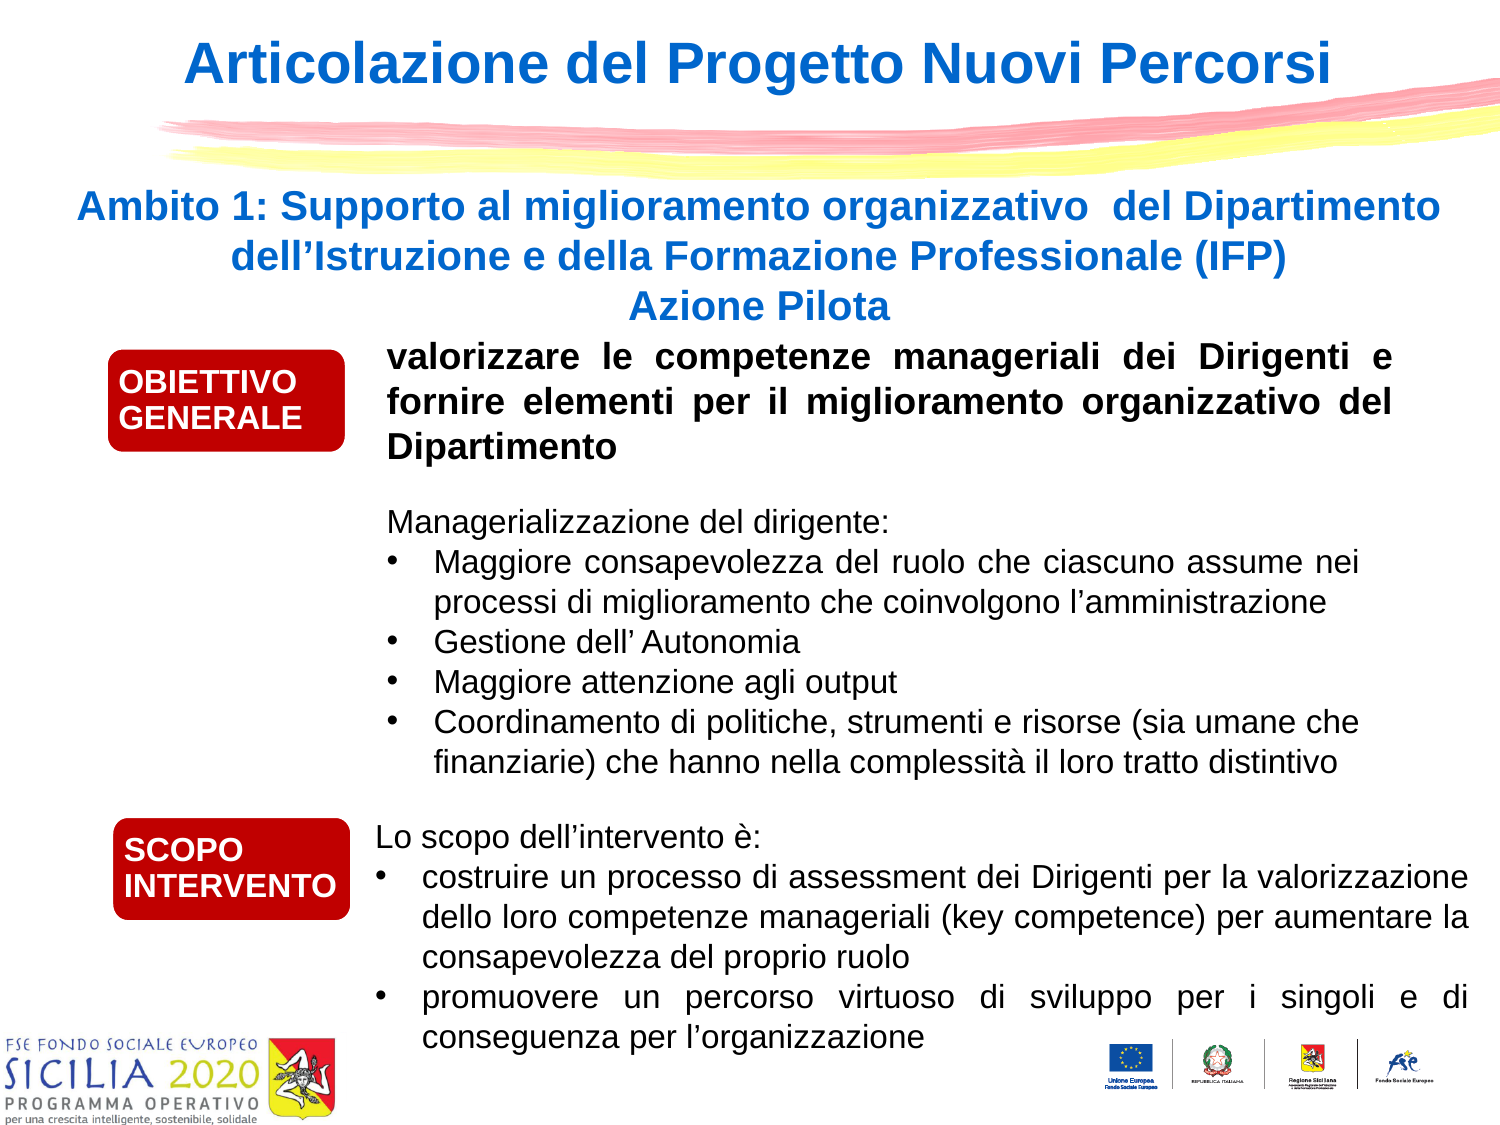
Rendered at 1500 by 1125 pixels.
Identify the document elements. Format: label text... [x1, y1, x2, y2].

text_box OBIETTIVO GENERALE [103, 345, 349, 456]
text_box Managerializzazione del dirigente: Maggiore consapevolezza del ruolo che ciascuno assume nei processi di miglioramento che coinvolgono l’amministrazione Gestione dell’ Autonomia Maggiore attenzione agli output Coordinamento di politiche, strumenti e risorse (sia umane che finanziarie) che hanno nella complessità il loro tratto distintivo [371, 493, 1376, 788]
text_box SCOPO INTERVENTO [109, 813, 355, 925]
text_box valorizzare le competenze manageriali dei Dirigenti e fornire elementi per il miglioramento organizzativo del Dipartimento [371, 324, 1409, 475]
text_box Lo scopo dell’intervento è: costruire un processo di assessment dei Dirigenti per la valorizzazione dello loro competenze manageriali (key competence) per aumentare la consapevolezza del proprio ruolo promuovere un percorso virtuoso di sviluppo per i singoli e di conseguenza per l’organizzazione [360, 807, 1486, 1063]
picture [100, 77, 1500, 184]
picture [0, 1031, 348, 1125]
picture [1080, 1034, 1447, 1107]
text_box Ambito 1: Supporto al miglioramento organizzativo del Dipartimento dell’Istruzione e della Formazione Professionale (IFP) Azione Pilota [17, 171, 1500, 336]
text_box Articolazione del Progetto Nuovi Percorsi [32, 17, 1486, 102]
